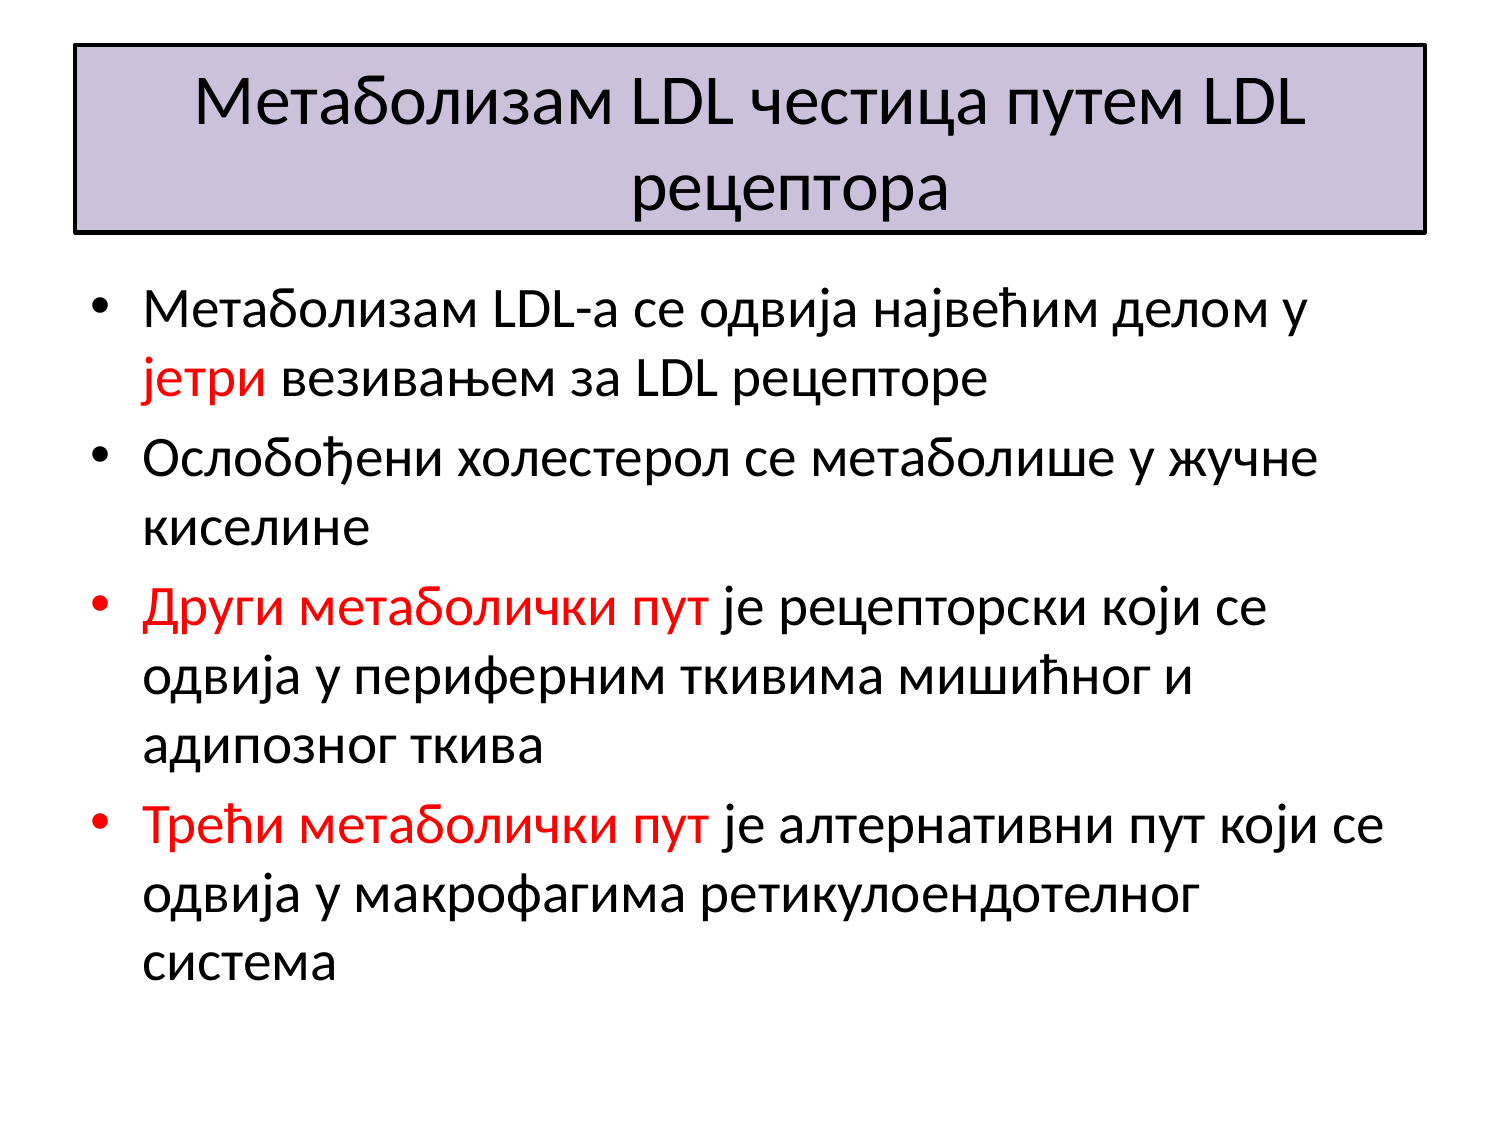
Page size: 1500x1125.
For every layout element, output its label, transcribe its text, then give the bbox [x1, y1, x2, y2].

title Метаболизам LDL честица путем LDL рецептора [73, 43, 1427, 235]
list Метаболизам LDL-a се одвија највећим делом у јетри везивањем за LDL рецепторе Ослобођени холестерол се метаболише у жучне киселине Други метаболички пут је рецепторски који се одвија у периферним ткивима мишићног и адипозног ткива Трећи метаболички пут је алтернативни пут који се одвија у макрофагима ретикулоендотелног система [75, 262, 1425, 1005]
